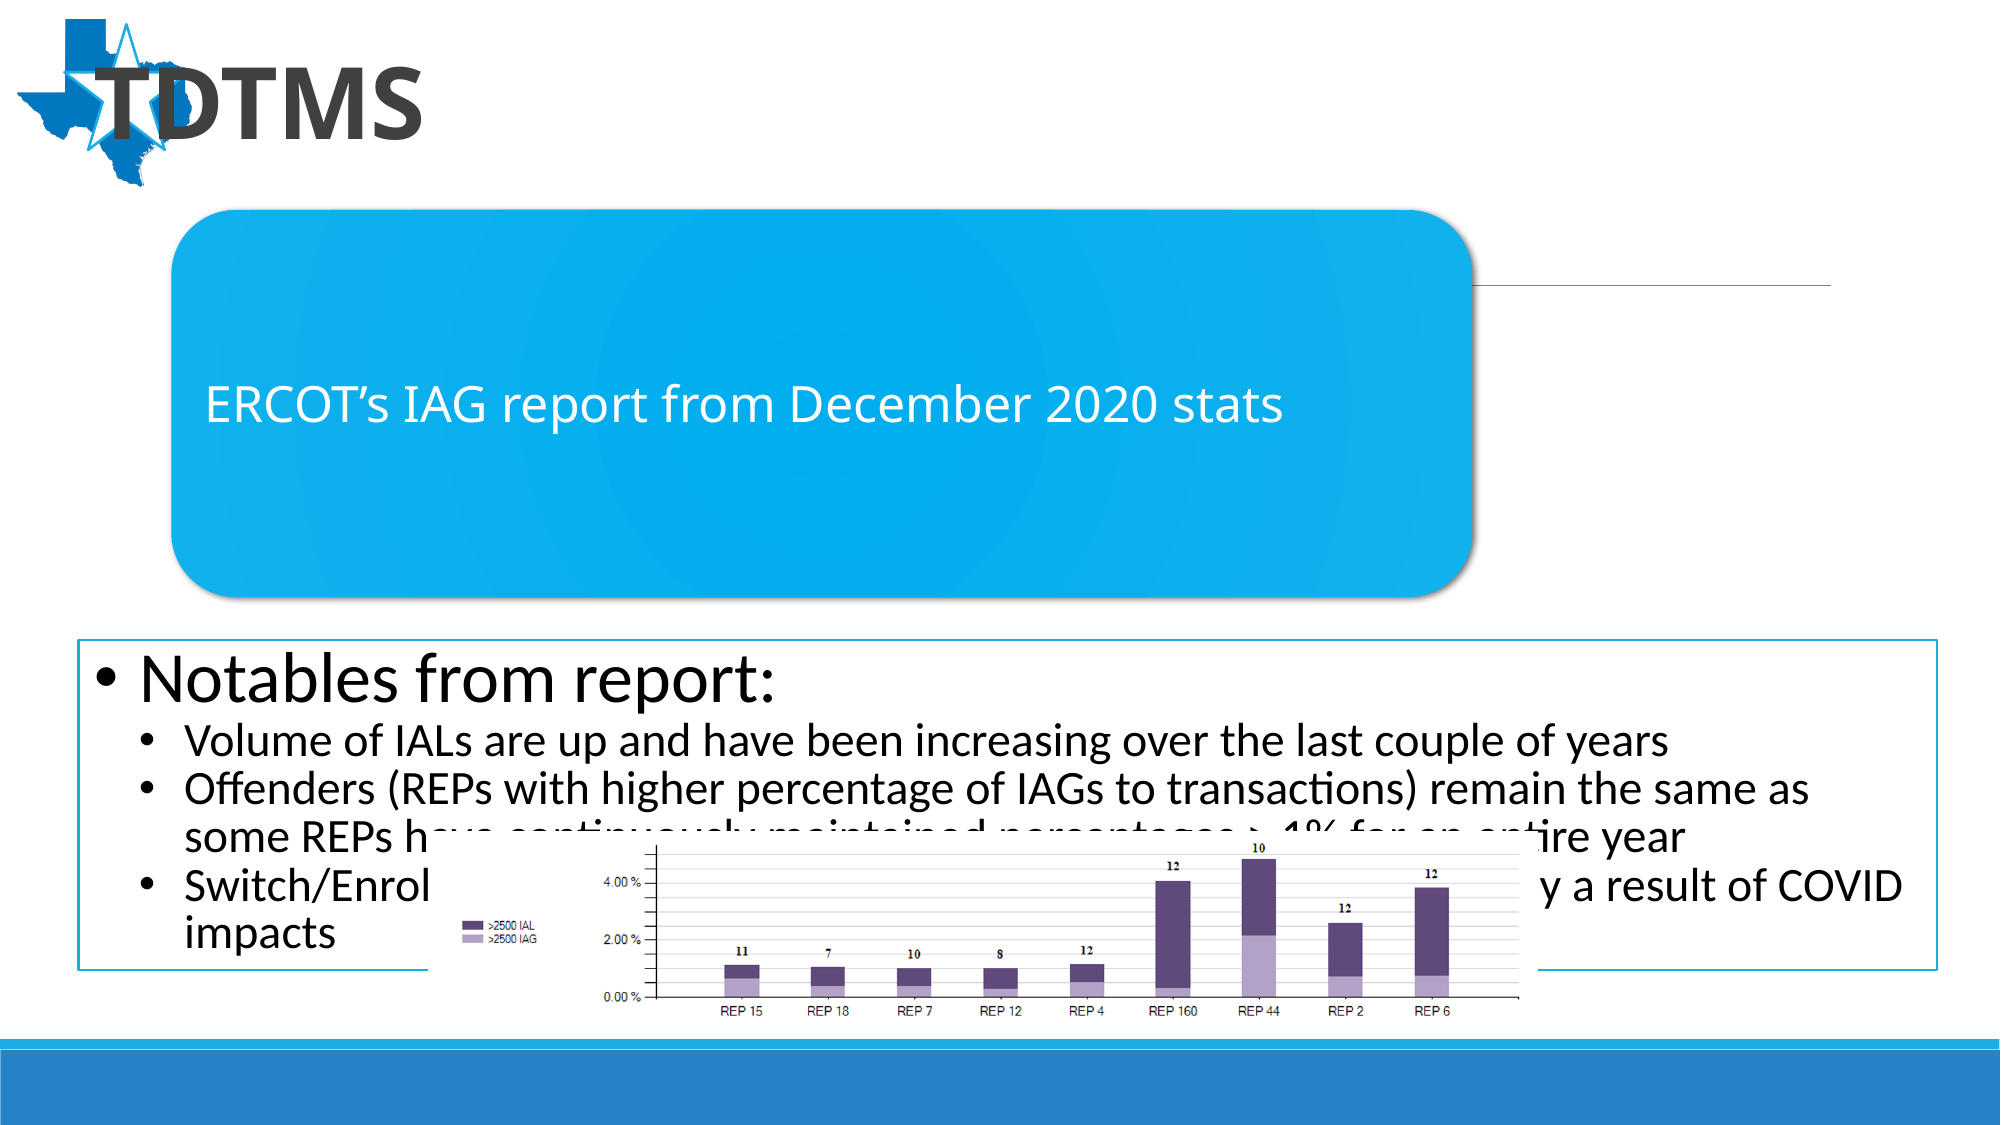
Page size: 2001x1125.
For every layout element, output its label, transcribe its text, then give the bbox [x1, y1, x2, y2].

title TDTMS [199, 24, 1802, 163]
picture [428, 831, 1538, 1026]
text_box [77, 166, 1938, 971]
picture [16, 19, 192, 188]
